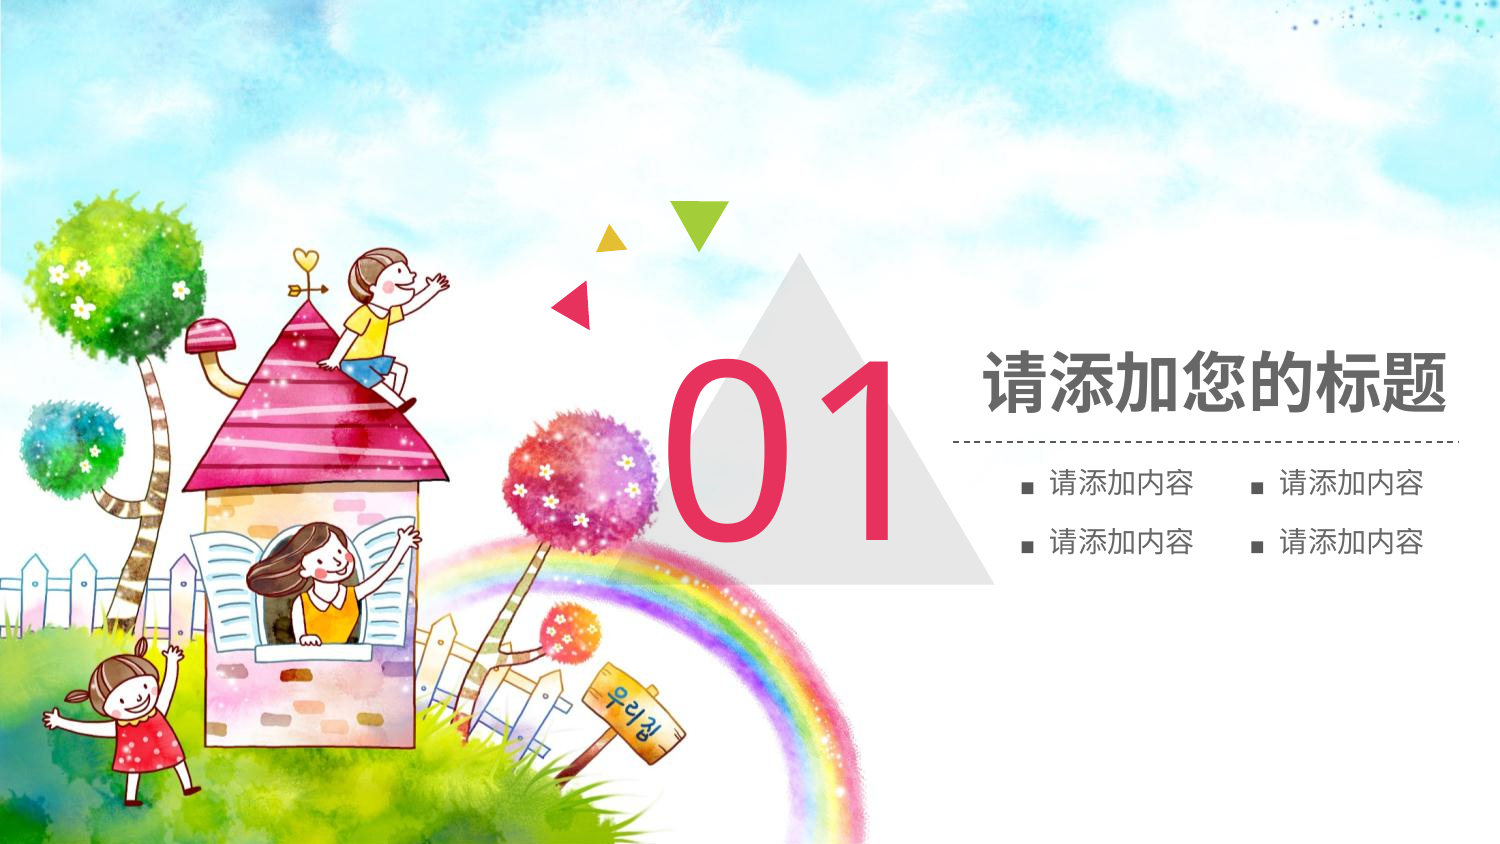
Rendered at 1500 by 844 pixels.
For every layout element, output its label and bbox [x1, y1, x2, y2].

text_box [1021, 516, 1212, 568]
text_box [1021, 457, 1212, 509]
text_box [1251, 457, 1442, 509]
picture [0, 0, 1500, 844]
text_box [1251, 516, 1442, 568]
